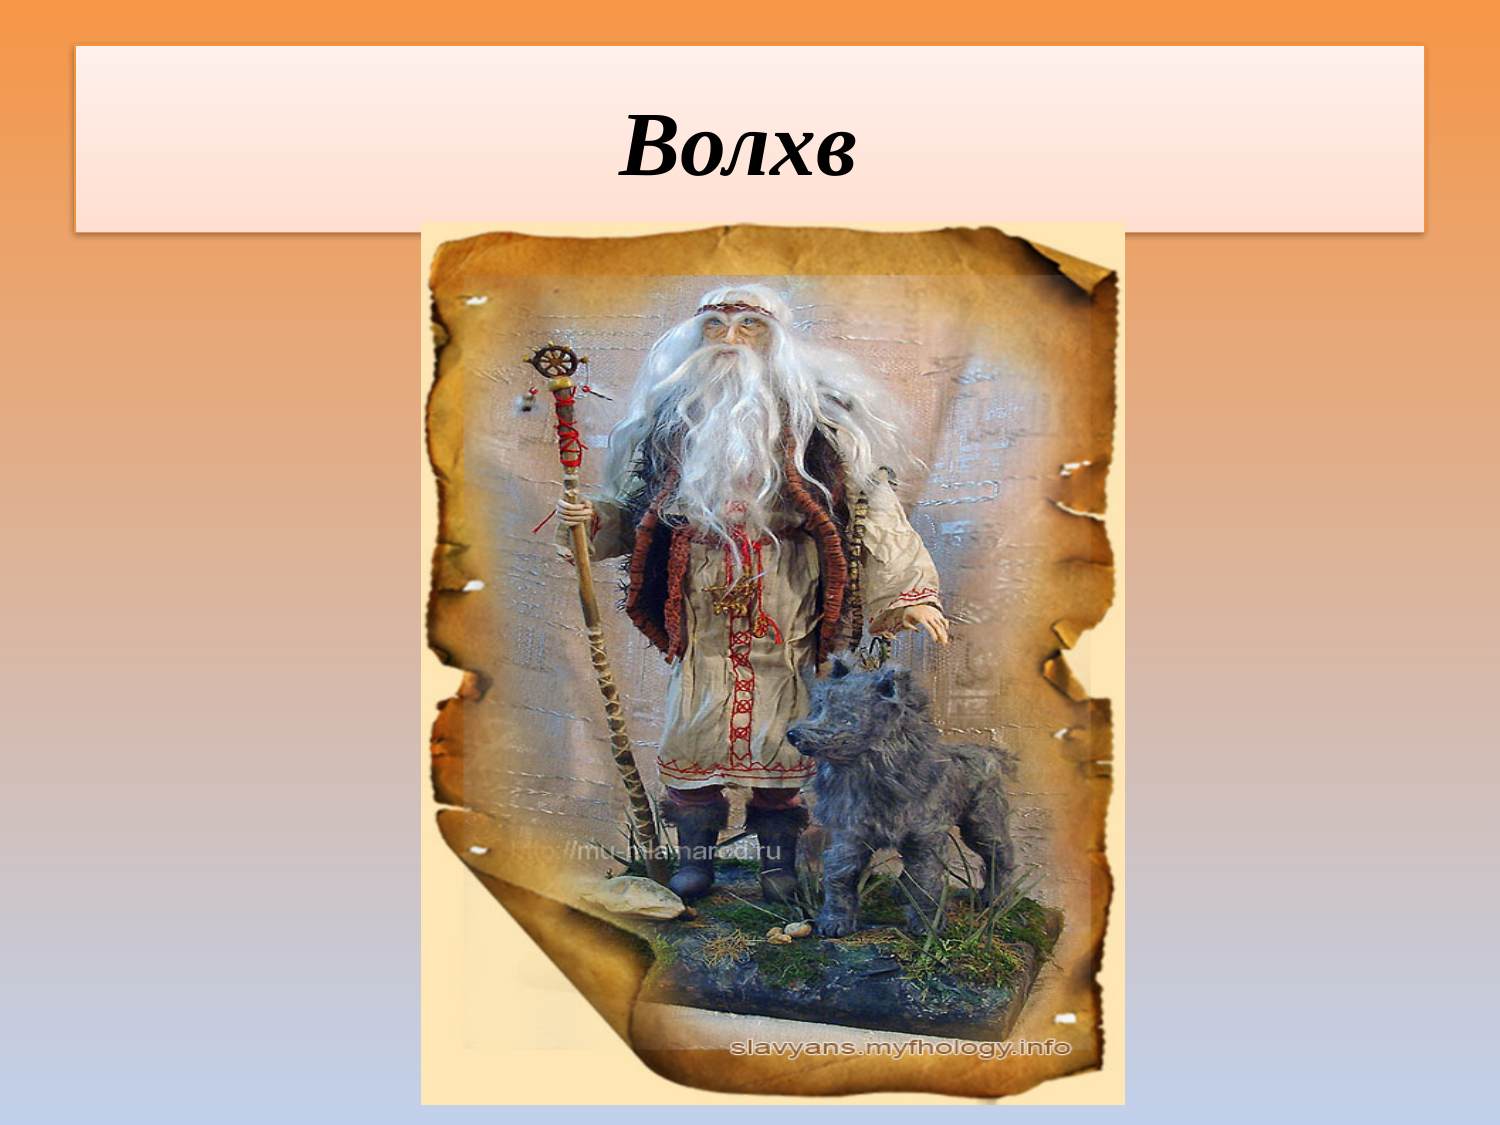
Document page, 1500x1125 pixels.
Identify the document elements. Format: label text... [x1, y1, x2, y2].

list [421, 222, 1126, 1106]
title Волхв [74, 44, 1426, 233]
